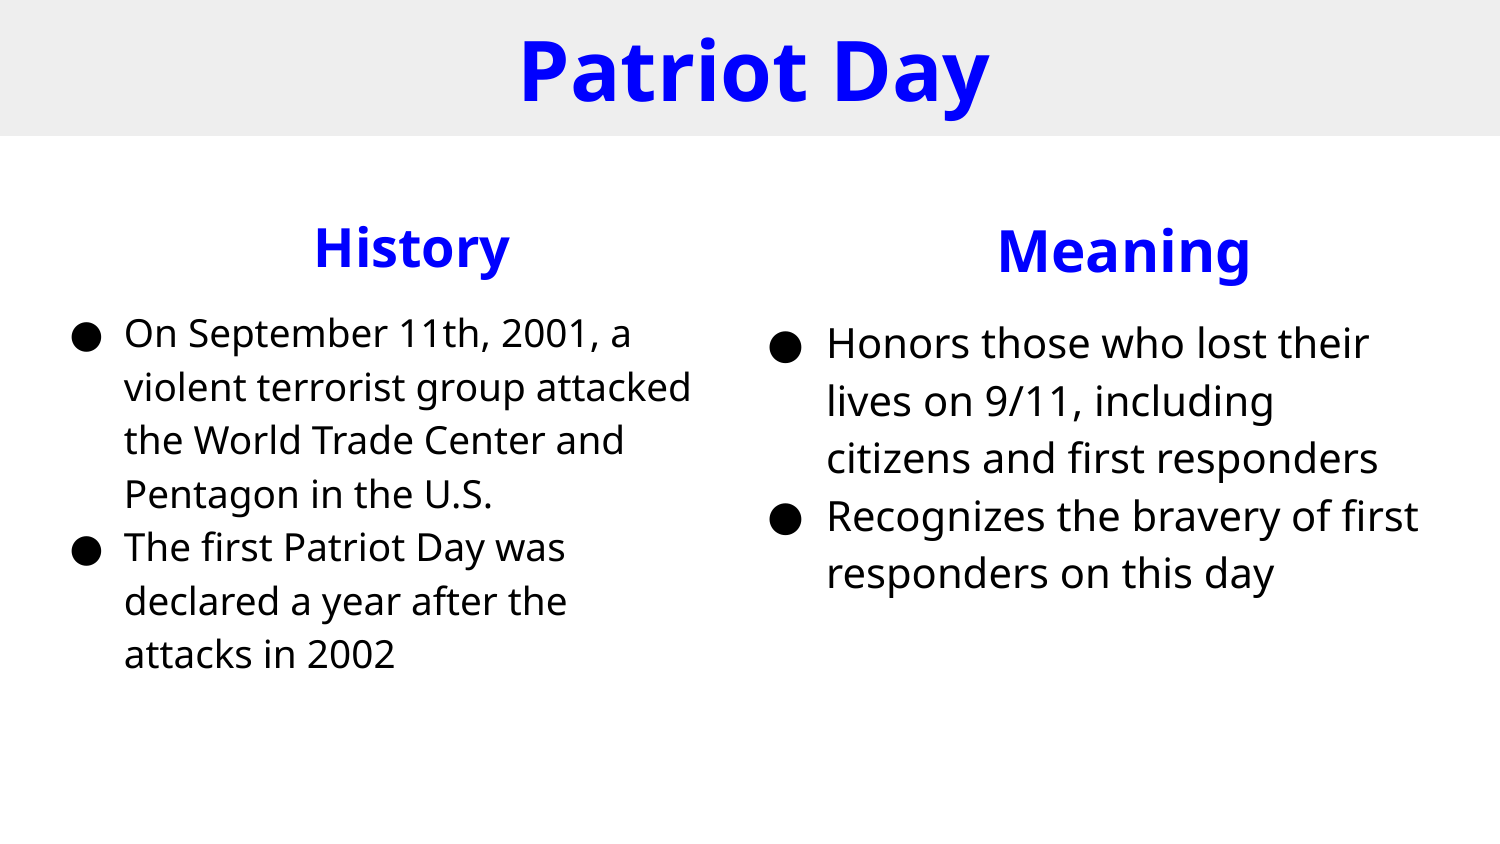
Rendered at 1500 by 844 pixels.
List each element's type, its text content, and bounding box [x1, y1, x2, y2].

title Patriot Day [0, 0, 1500, 136]
list Meaning Honors those who lost their lives on 9/11, including citizens and first responders Recognizes the bravery of first responders on this day [735, 189, 1438, 750]
list History On September 11th, 2001, a violent terrorist group attacked the World Trade Center and Pentagon in the U.S. The first Patriot Day was declared a year after the attacks in 2002 [39, 189, 716, 750]
